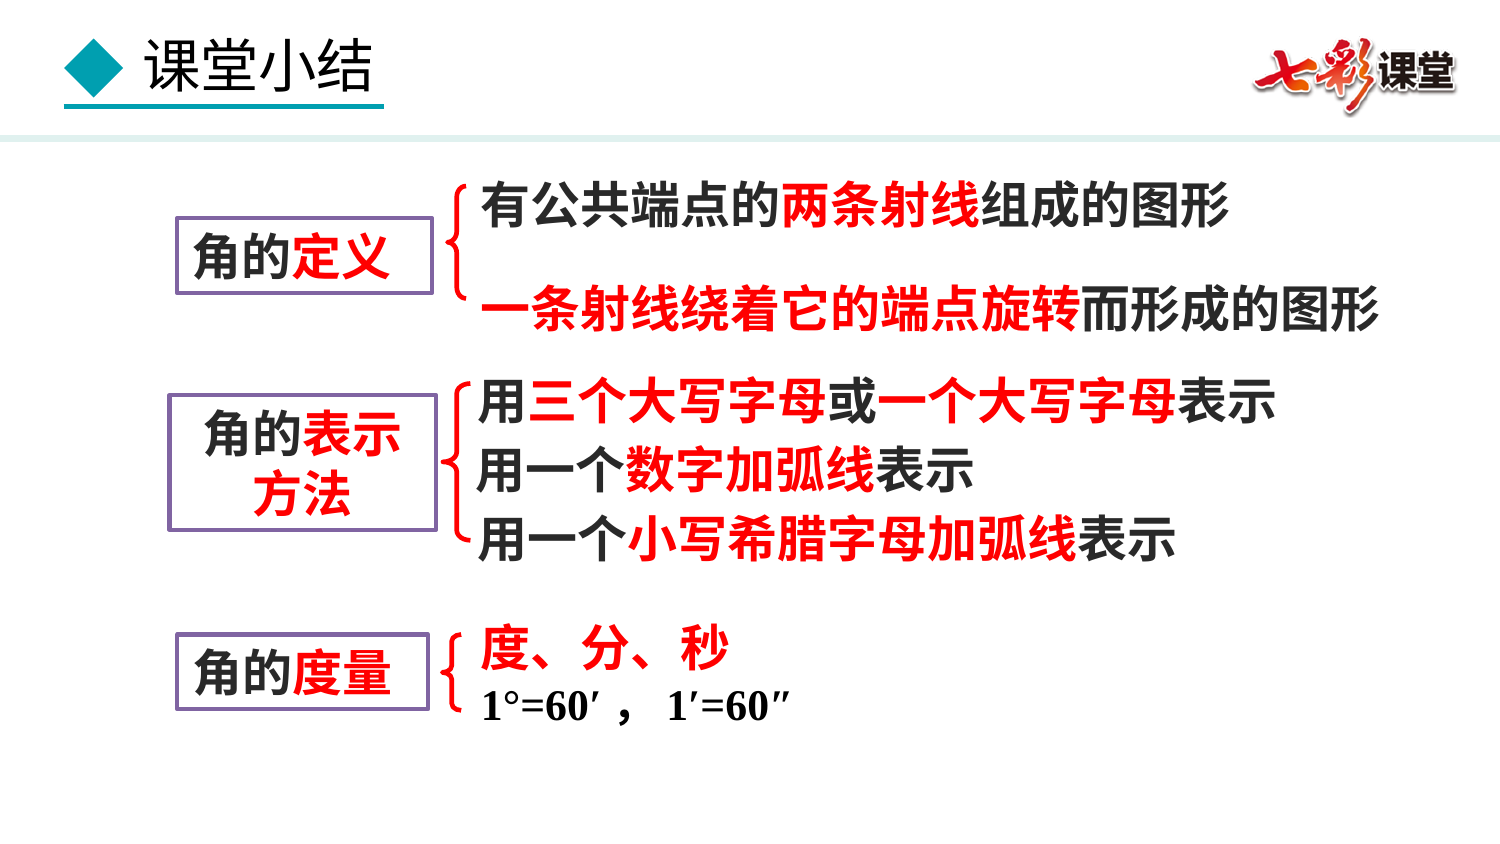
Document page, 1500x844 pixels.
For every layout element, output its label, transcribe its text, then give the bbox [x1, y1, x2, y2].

text_box 一条射线绕着它的端点旋转而形成的图形 [466, 240, 1409, 345]
text_box 度、分、秒 1°=60′，1′=60″ [466, 609, 955, 737]
text_box 角的度量 [175, 632, 430, 711]
text_box [442, 634, 462, 711]
text_box 用三个大写字母或一个大写字母表示 [462, 362, 1499, 437]
picture [1249, 32, 1461, 118]
text_box 用一个数字加弧线表示 [471, 430, 1219, 499]
text_box 有公共端点的两条射线组成的图形 [466, 166, 1401, 240]
text_box 角的表示方法 [167, 393, 438, 532]
text_box [447, 186, 467, 299]
text_box 角的定义 [175, 216, 434, 295]
text_box 用一个小写希腊字母加弧线表示 [462, 499, 1220, 575]
text_box [443, 383, 471, 541]
